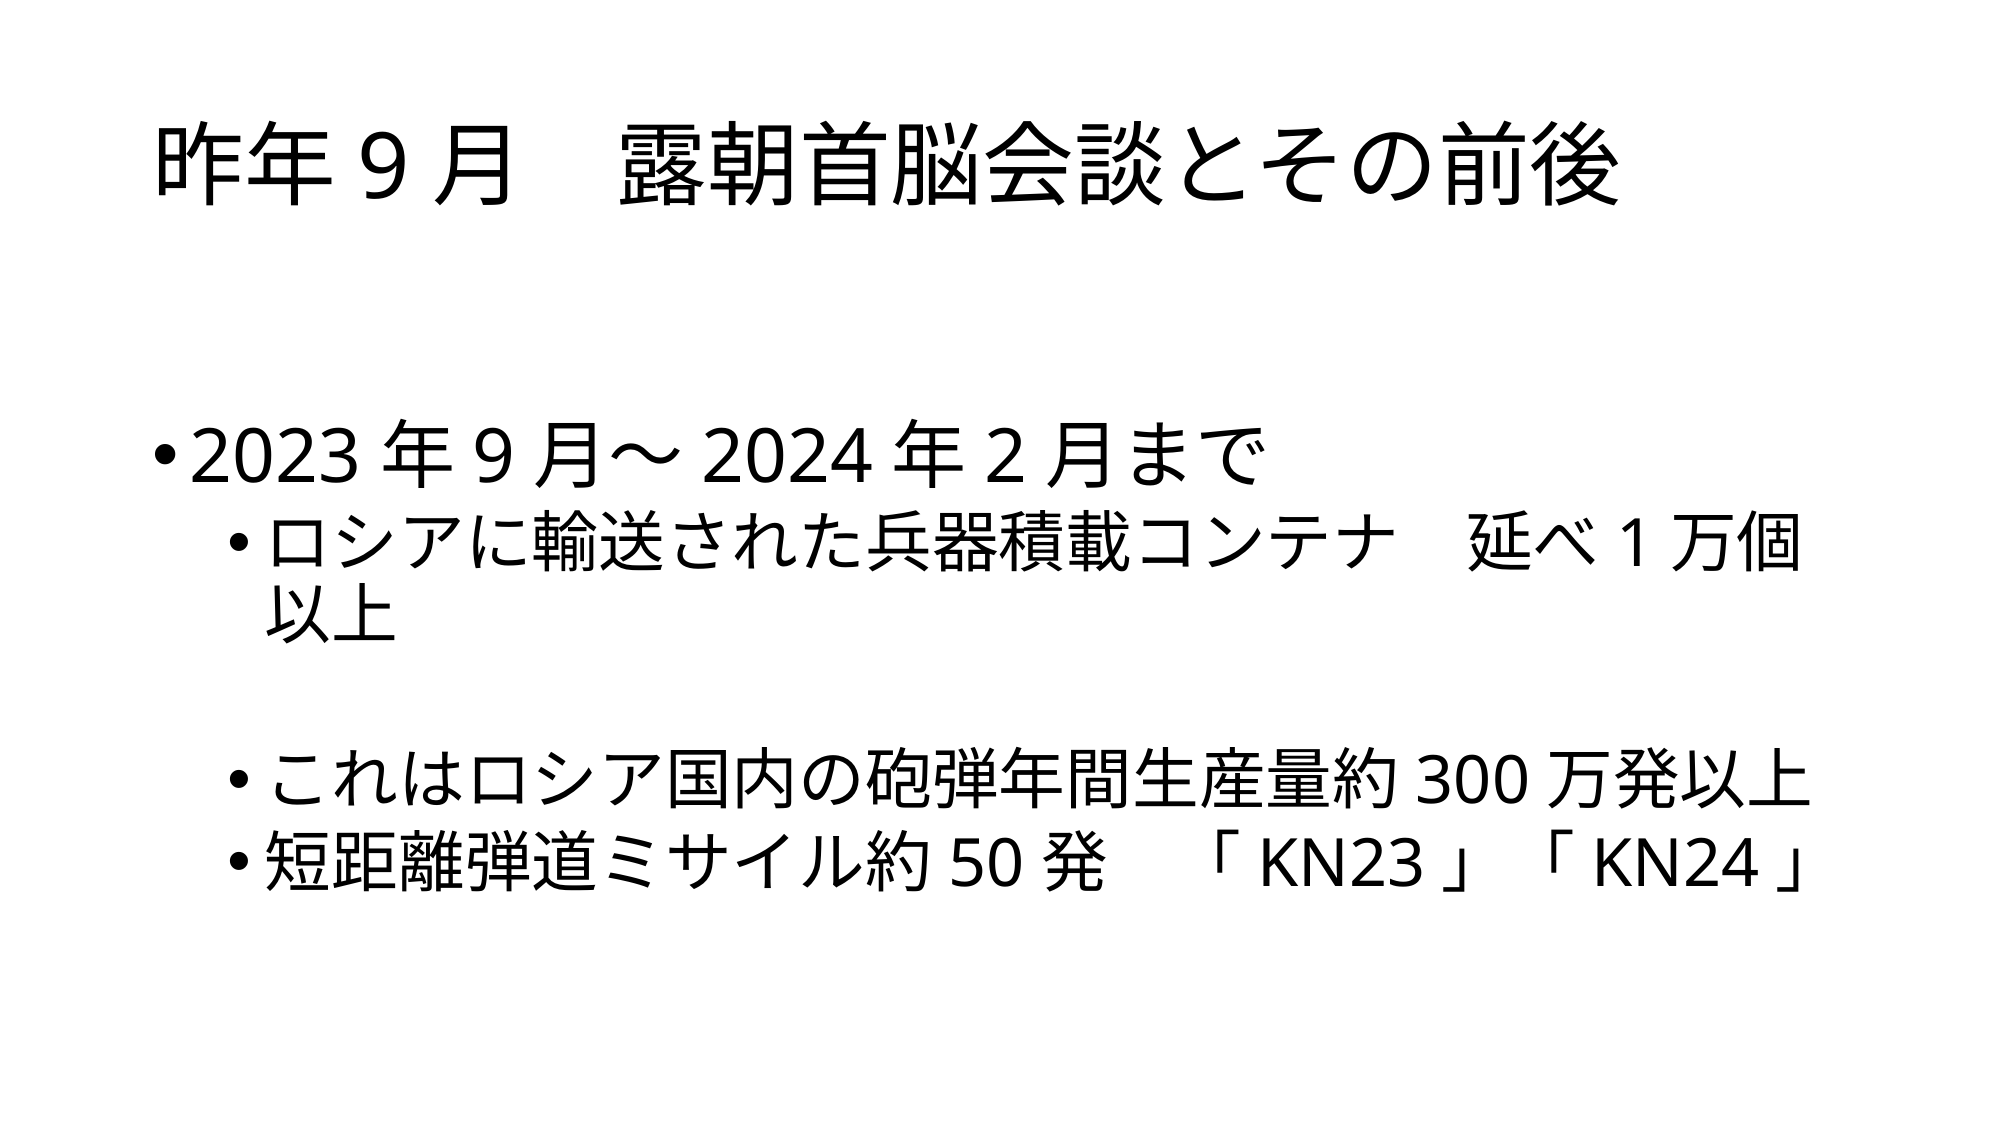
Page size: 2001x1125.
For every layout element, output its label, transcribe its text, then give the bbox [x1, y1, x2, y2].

list 2023年9月～2024年2月まで ロシアに輸送された兵器積載コンテナ 延べ1万個以上 これはロシア国内の砲弾年間生産量約300万発以上 短距離弾道ミサイル約50発 「KN23」「KN24」 [137, 299, 1863, 1014]
title 昨年9月 露朝首脳会談とその前後 [137, 59, 1863, 278]
